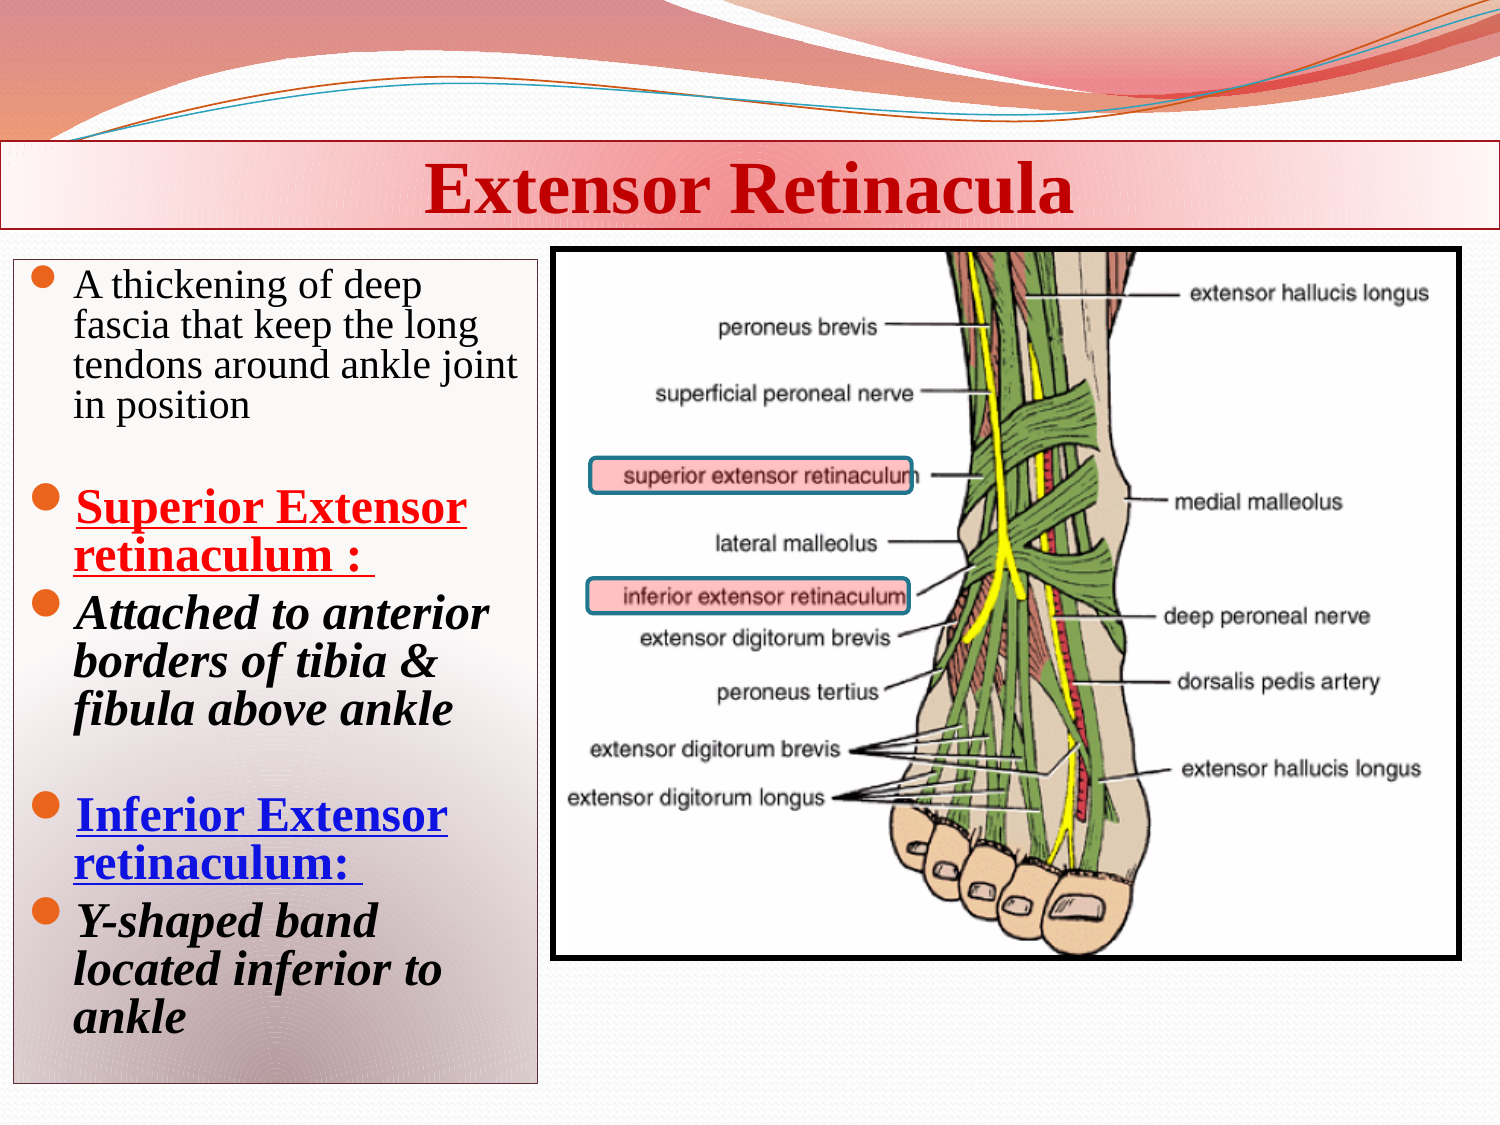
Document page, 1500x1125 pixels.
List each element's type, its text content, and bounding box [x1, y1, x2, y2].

picture [555, 251, 1457, 956]
title Extensor Retinacula [0, 140, 1500, 230]
list A thickening of deep fascia that keep the long tendons around ankle joint in position Superior Extensor retinaculum : Attached to anterior borders of tibia & fibula above ankle Inferior Extensor retinaculum: Y-shaped band located inferior to ankle [13, 259, 538, 1084]
